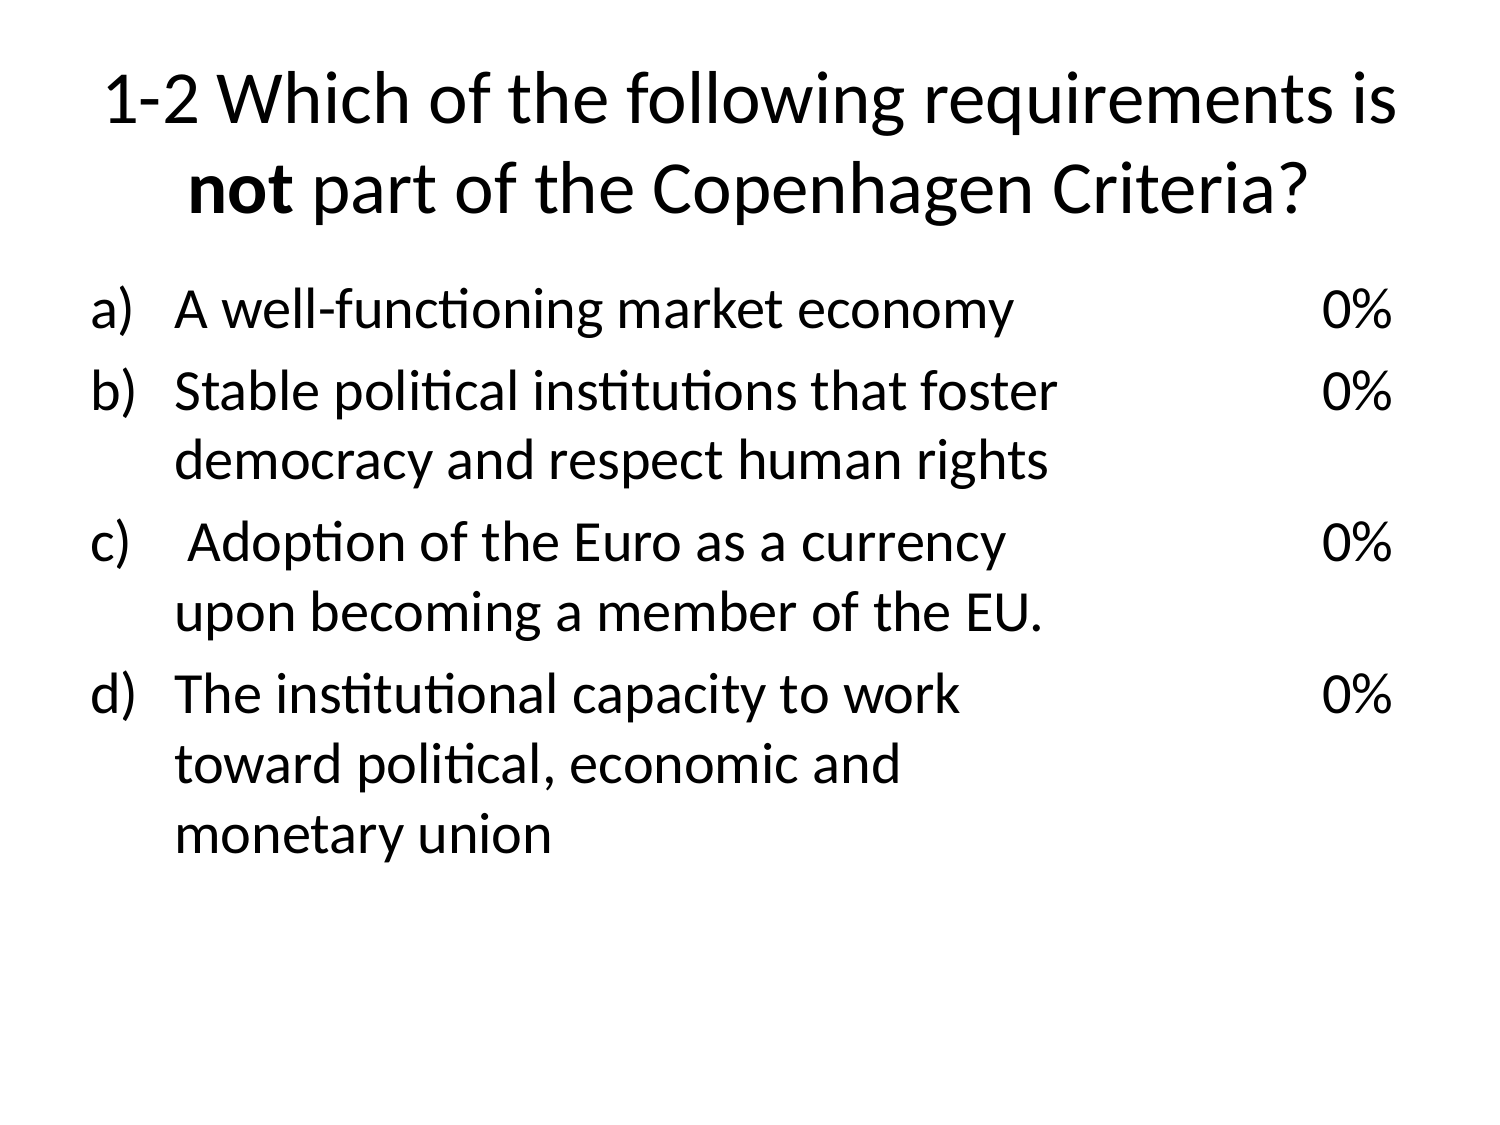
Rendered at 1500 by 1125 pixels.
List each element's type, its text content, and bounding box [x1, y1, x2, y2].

title 1-2 Which of the following requirements is not part of the Copenhagen Criteria? [74, 37, 1426, 241]
list 0% 0% 0% 0% [1124, 262, 1409, 1006]
list A well-functioning market economy Stable political institutions that foster democracy and respect human rights Adoption of the Euro as a currency upon becoming a member of the EU. The institutional capacity to work toward political, economic and monetary union [74, 262, 1117, 886]
